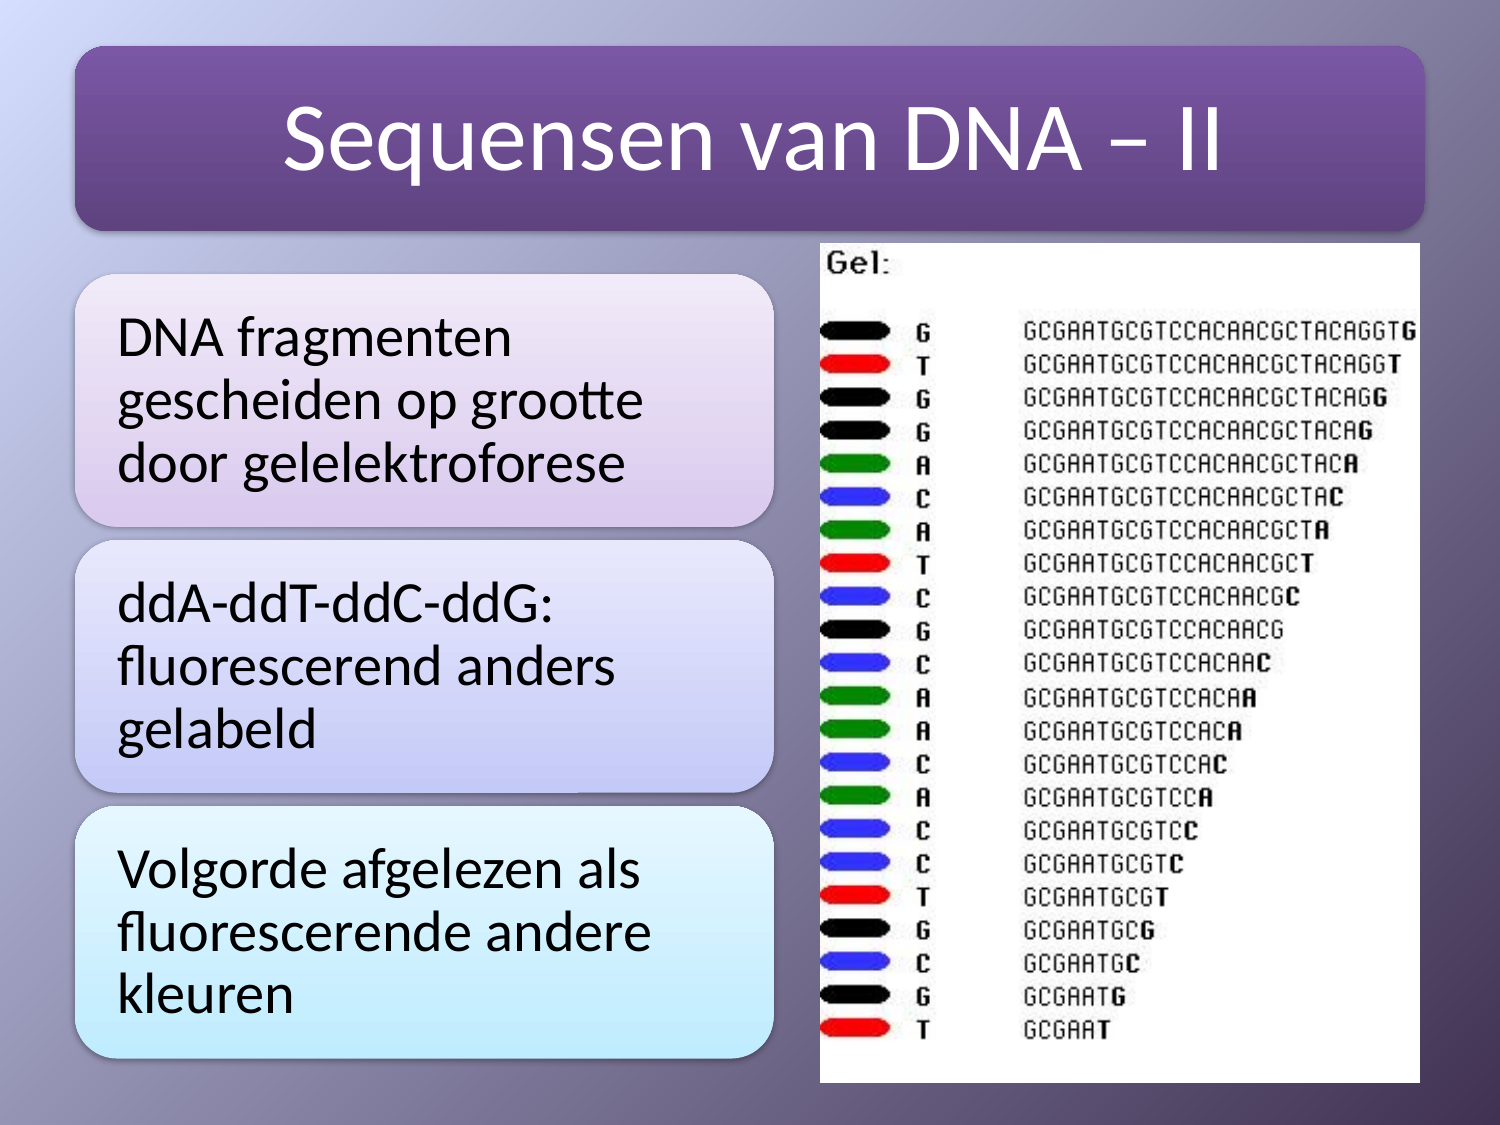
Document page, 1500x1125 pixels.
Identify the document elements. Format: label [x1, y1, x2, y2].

text_box [74, 44, 1426, 233]
list [74, 262, 774, 1071]
picture [820, 243, 1420, 1083]
